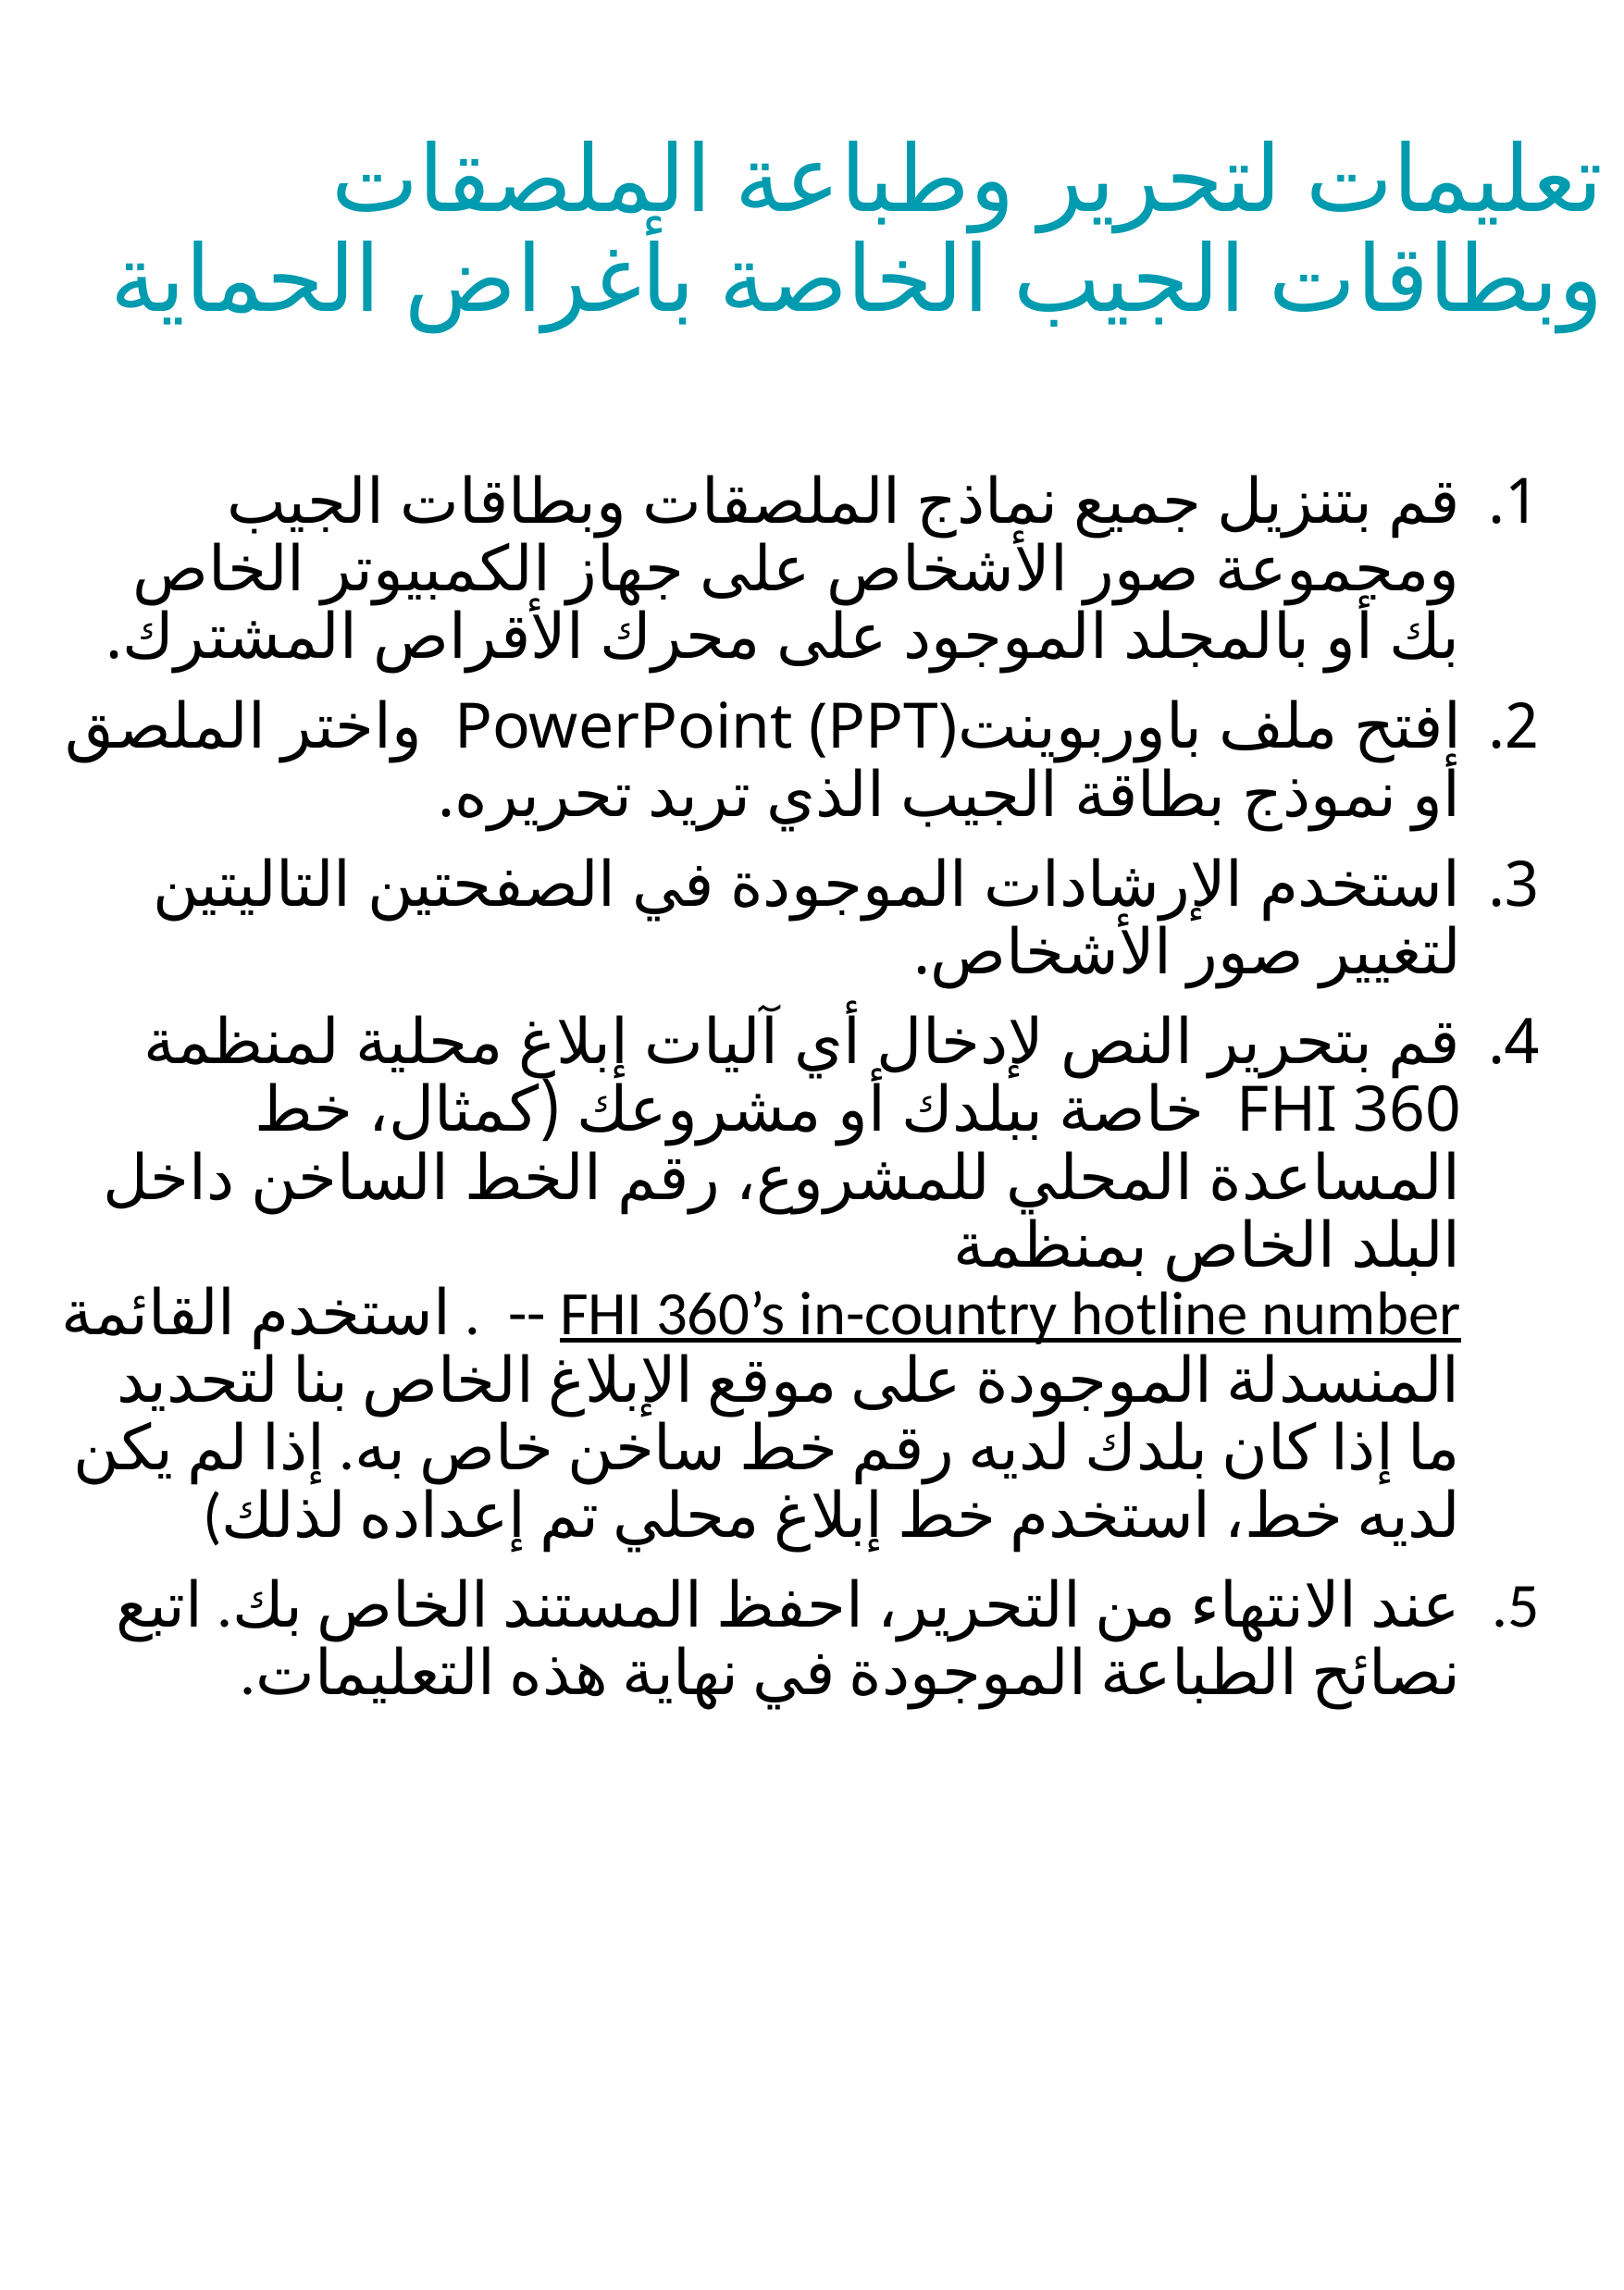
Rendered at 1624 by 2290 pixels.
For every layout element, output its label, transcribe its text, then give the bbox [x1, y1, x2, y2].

title تعليمات لتحرير وطباعة الملصقات وبطاقات الجيب الخاصة بأغراض الحماية [46, 0, 1619, 463]
list قم بتنزيل جميع نماذج الملصقات وبطاقات الجيب ومجموعة صور الأشخاص على جهاز الكمبيوتر الخاص بك أو بالمجلد الموجود على محرك الأقراص المشترك. افتح ملف باوربوينتPowerPoint (PPT) واختر الملصق أو نموذج بطاقة الجيب الذي تريد تحريره. استخدم الإرشادات الموجودة في الصفحتين التاليتين لتغيير صور الأشخاص. قم بتحرير النص لإدخال أي آليات إبلاغ محلية لمنظمة FHI 360 خاصة ببلدك أو مشروعك (كمثال، خط المساعدة المحلي للمشروع، رقم الخط الساخن داخل البلد الخاص بمنظمةFHI 360’s in-country hotline number -- . استخدم القائمة المنسدلة الموجودة على موقع الإبلاغ الخاص بنا لتحديد ما إذا كان بلدك لديه رقم خط ساخن خاص به. إذا لم يكن لديه خط، استخدم خط إبلاغ محلي تم إعداده لذلك) عند الانتهاء من التحرير، احفظ المستند الخاص بك. اتبع نصائح الطباعة الموجودة في نهاية هذه التعليمات. [46, 462, 1554, 1915]
